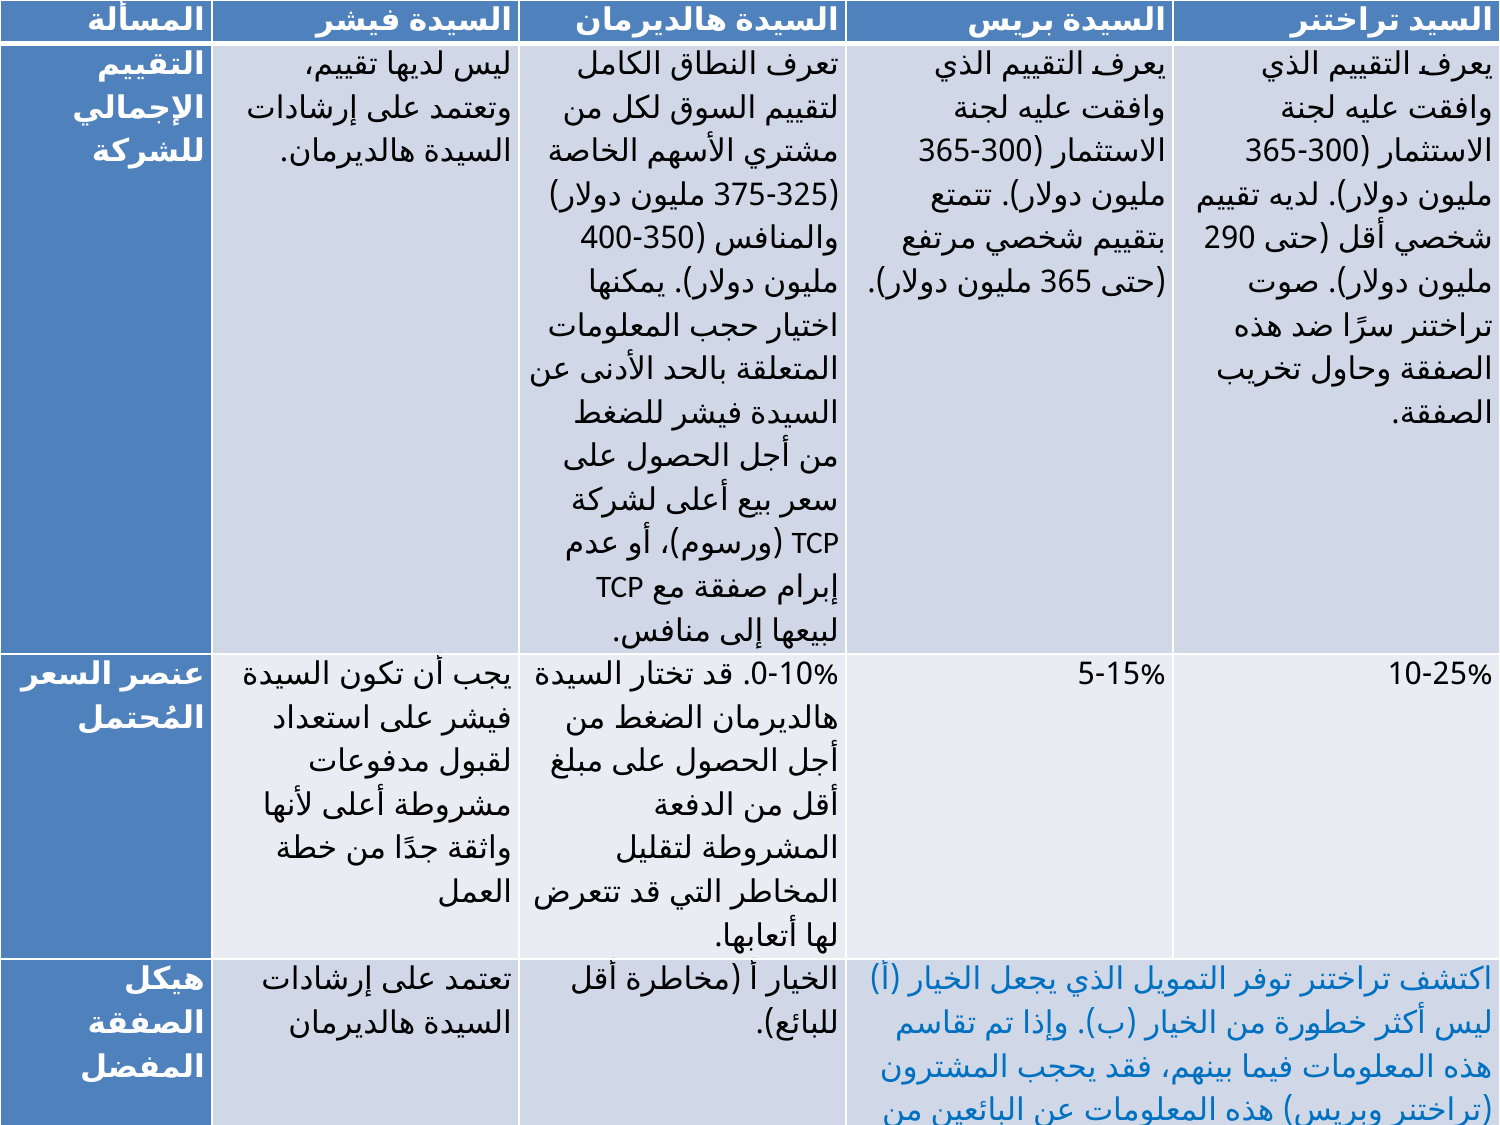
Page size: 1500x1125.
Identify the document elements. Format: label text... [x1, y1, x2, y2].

table_cell يجب أن تكون السيدة فيشر على استعداد لقبول مدفوعات مشروطة أعلى لأنها واثقة جدًا من خطة العمل [213, 655, 518, 958]
table_header المسألة [1, 1, 211, 41]
table_cell تعتمد على إرشادات السيدة هالديرمان [213, 960, 518, 1125]
table_cell 10-25% [1174, 655, 1499, 958]
table_header السيدة بريس [847, 1, 1172, 41]
table_cell 0-10%. قد تختار السيدة هالديرمان الضغط من أجل الحصول على مبلغ أقل من الدفعة المشروطة لتقليل المخاطر التي قد تتعرض لها أتعابها. [520, 655, 845, 958]
table_cell يعرف التقييم الذي وافقت عليه لجنة الاستثمار (300-365 مليون دولار). لديه تقييم شخصي أقل (حتى 290 مليون دولار). صوت تراختنر سرًا ضد هذه الصفقة وحاول تخريب الصفقة. [1174, 46, 1499, 653]
table_header السيد تراختنر [1174, 1, 1499, 41]
table_cell 5-15% [847, 655, 1172, 958]
table_cell هيكل الصفقة المفضل [1, 960, 211, 1125]
table_cell الخيار أ (مخاطرة أقل للبائع). [520, 960, 845, 1125]
table_cell عنصر السعر المُحتمل [1, 655, 211, 958]
table_cell ليس لديها تقييم، وتعتمد على إرشادات السيدة هالديرمان. [213, 46, 518, 653]
table_cell اكتشف تراختنر توفر التمويل الذي يجعل الخيار (أ) ليس أكثر خطورة من الخيار (ب). وإذا تم تقاسم هذه المعلومات فيما بينهم، فقد يحجب المشترون (تراختنر وبريس) هذه المعلومات عن البائعين من أجل مقايضة الخيار (أ) بتنازلات منهم. [847, 960, 1499, 1125]
table_cell يعرف التقييم الذي وافقت عليه لجنة الاستثمار (300-365 مليون دولار). تتمتع بتقييم شخصي مرتفع (حتى 365 مليون دولار). [847, 46, 1172, 653]
table_header السيدة فيشر [213, 1, 518, 41]
table_cell التقييم الإجمالي للشركة [1, 46, 211, 653]
table_header السيدة هالديرمان [520, 1, 845, 41]
table_cell تعرف النطاق الكامل لتقييم السوق لكل من مشتري الأسهم الخاصة (325-375 مليون دولار) والمنافس (350-400 مليون دولار). يمكنها اختيار حجب المعلومات المتعلقة بالحد الأدنى عن السيدة فيشر للضغط من أجل الحصول على سعر بيع أعلى لشركة TCP (ورسوم)، أو عدم إبرام صفقة مع TCP لبيعها إلى منافس. [520, 46, 845, 653]
